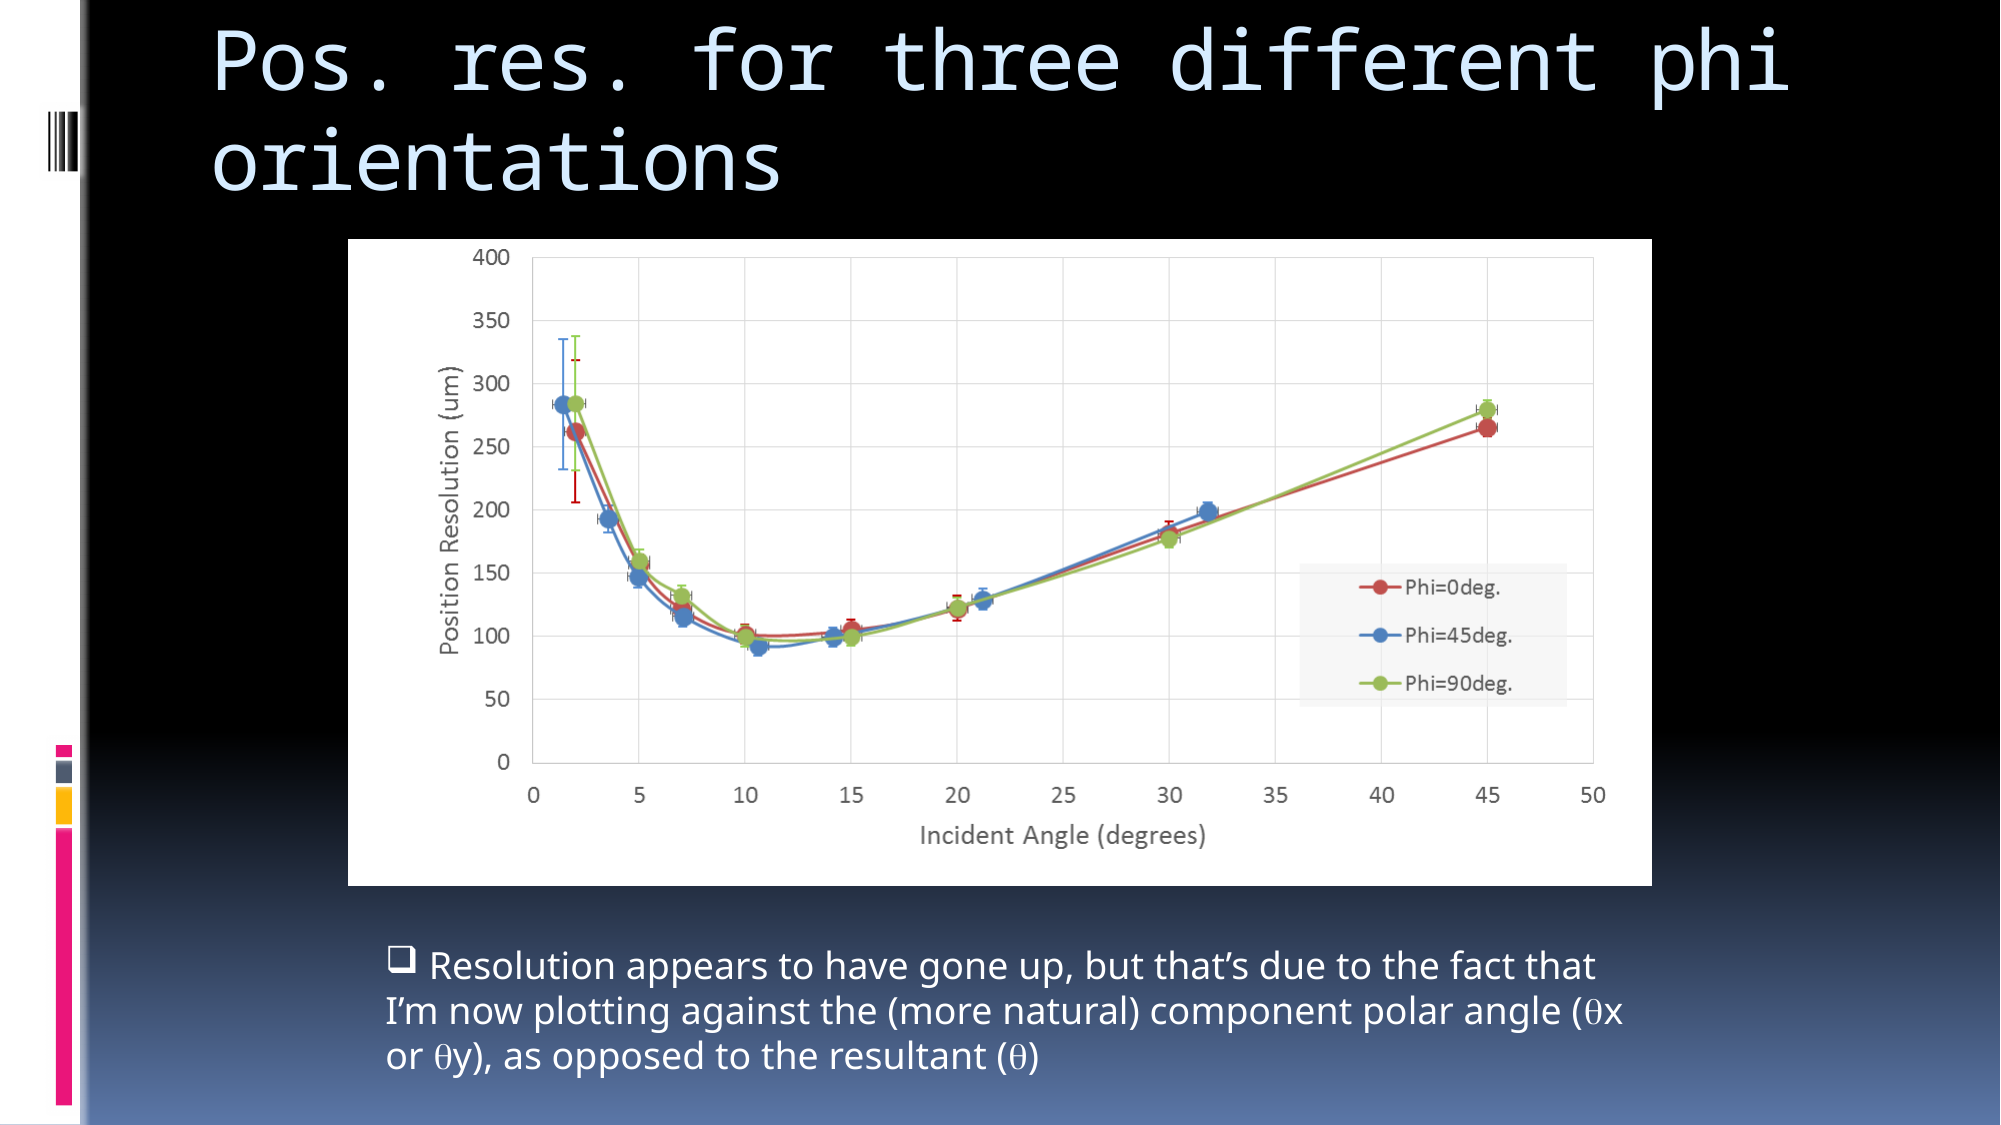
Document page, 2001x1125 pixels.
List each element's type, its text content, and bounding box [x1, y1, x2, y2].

picture [346, 237, 1653, 887]
title Pos. res. for three different phi orientations [195, 0, 1896, 150]
text_box Resolution appears to have gone up, but that’s due to the fact that I’m now plotting against the (more natural) component polar angle (qx or qy), as opposed to the resultant (q) [370, 934, 1640, 1085]
